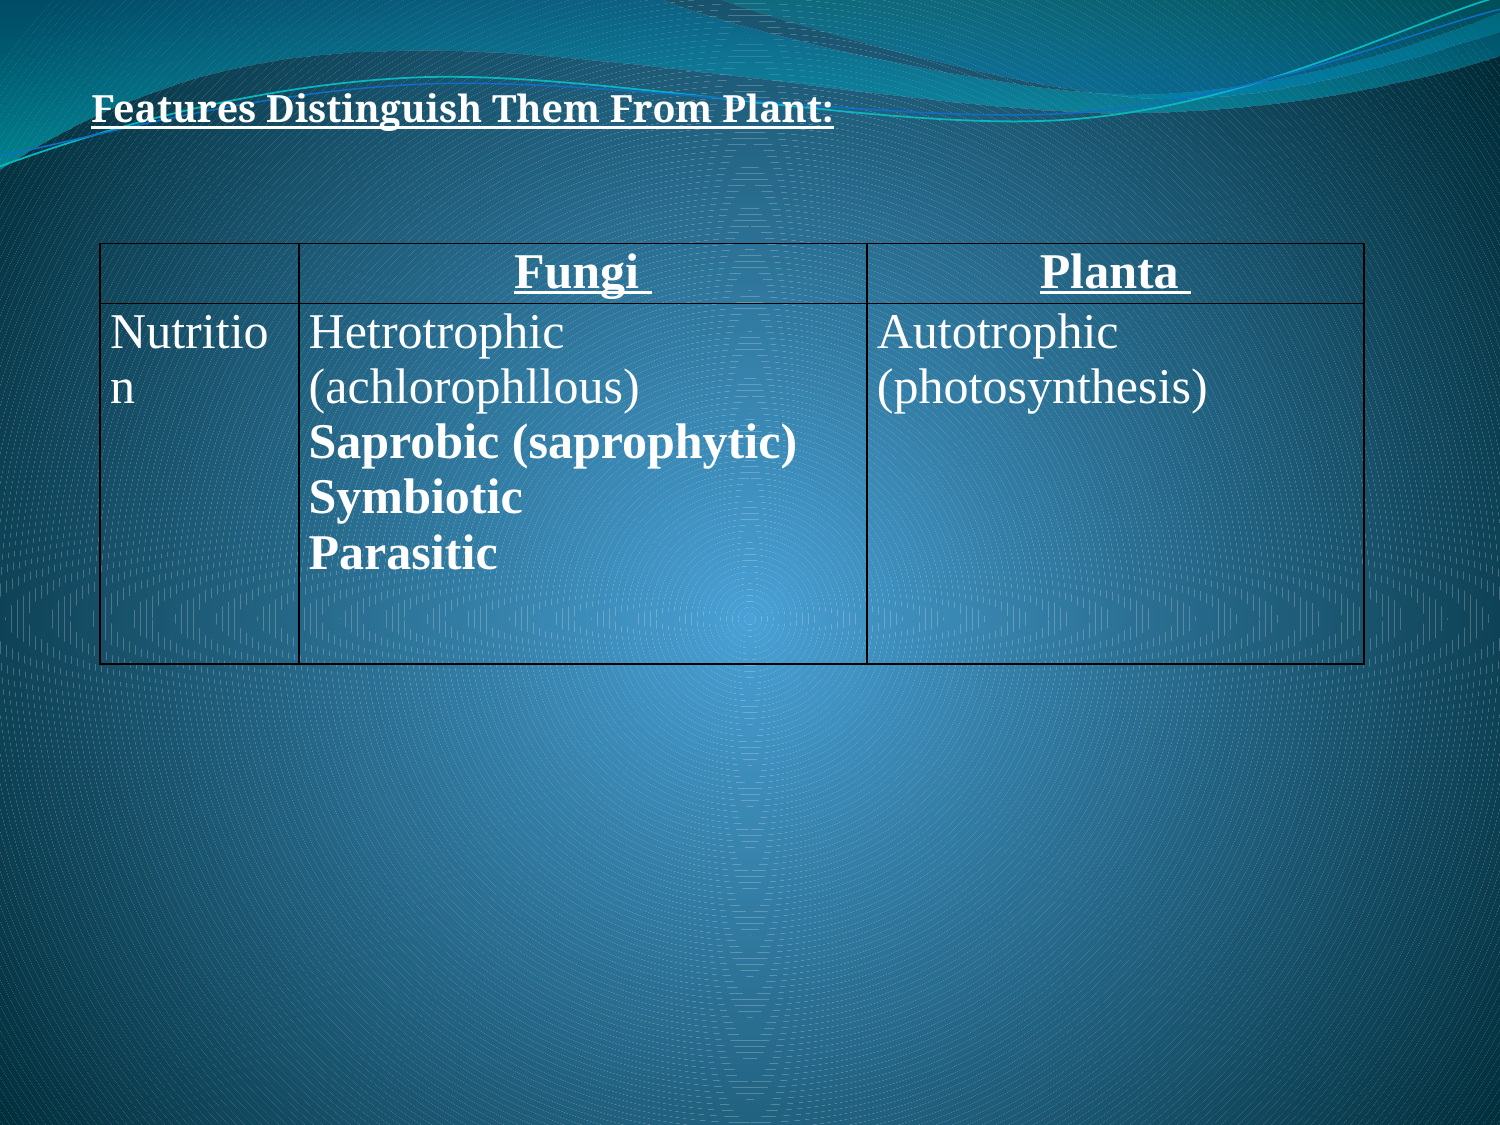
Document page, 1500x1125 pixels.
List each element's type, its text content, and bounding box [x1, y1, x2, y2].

table_cell Hetrotrophic (achlorophllous) Saprobic (saprophytic) Symbiotic Parasitic [300, 304, 866, 663]
table_header Fungi [300, 244, 866, 303]
table_header Planta [868, 244, 1363, 303]
table_header [101, 244, 298, 303]
text_box Features Distinguish Them From Plant: [76, 78, 1329, 138]
table_cell Nutrition [101, 304, 298, 663]
table_cell Autotrophic (photosynthesis) [868, 304, 1363, 663]
